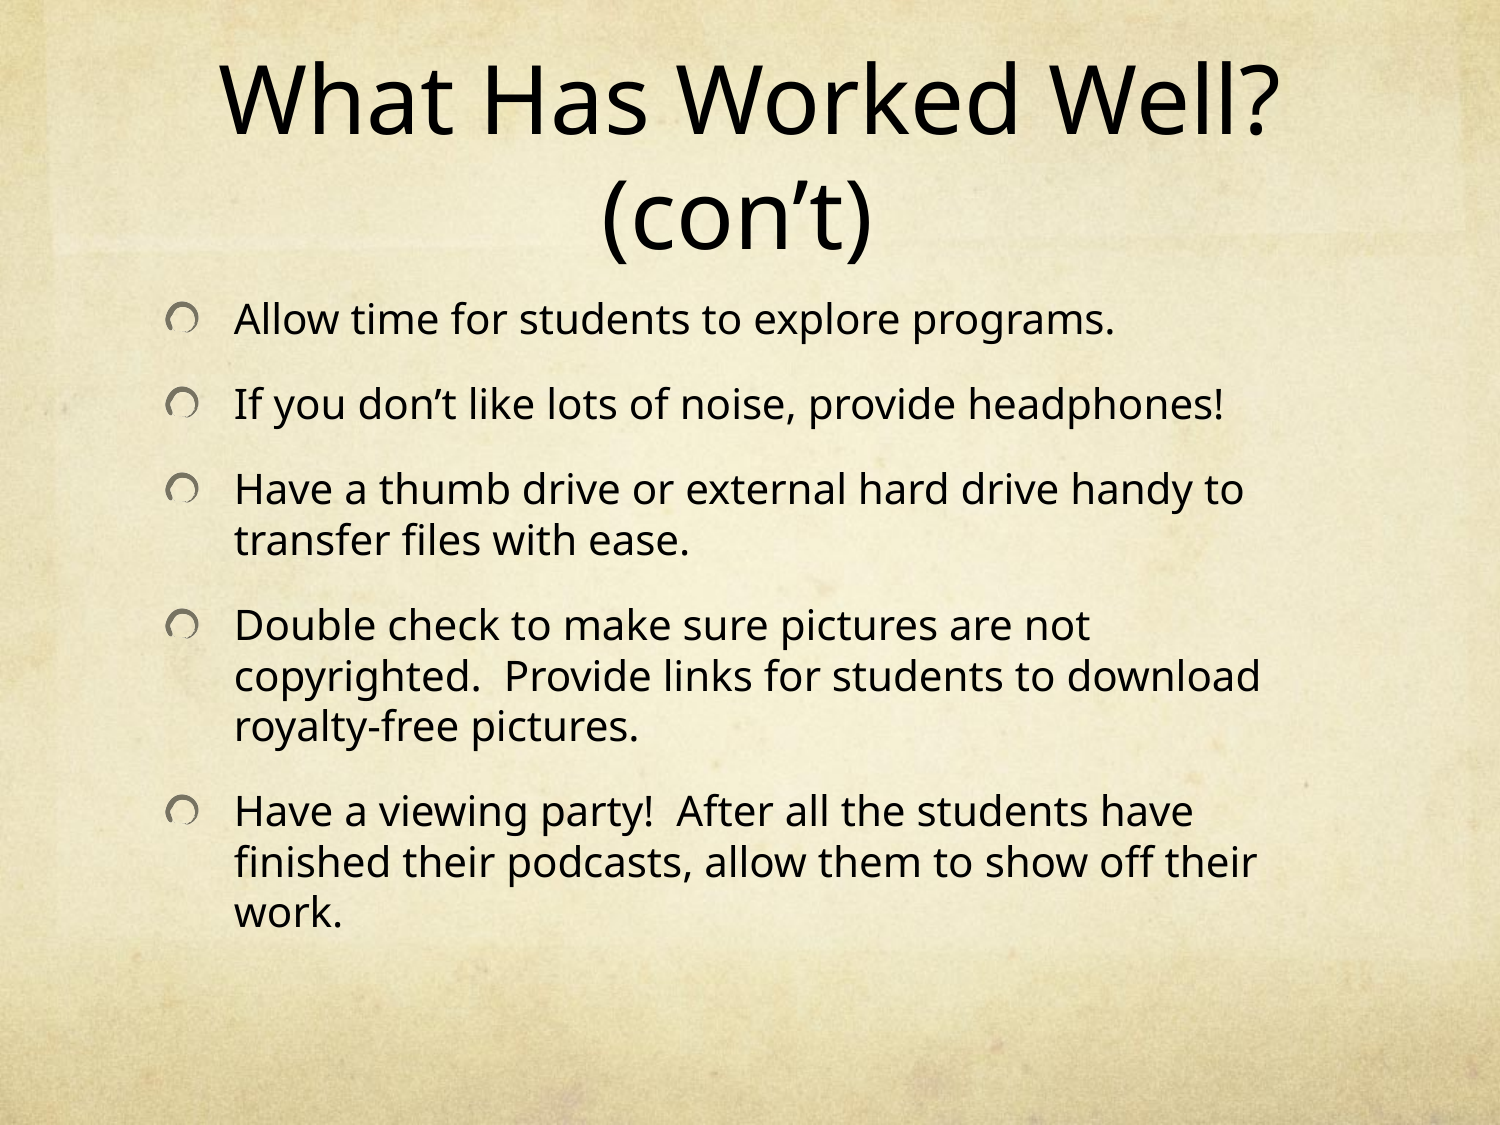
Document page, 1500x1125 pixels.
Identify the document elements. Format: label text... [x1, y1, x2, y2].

picture [0, 0, 1500, 1125]
list Allow time for students to explore programs. If you don’t like lots of noise, provide headphones! Have a thumb drive or external hard drive handy to transfer files with ease. Double check to make sure pictures are not copyrighted. Provide links for students to download royalty-free pictures. Have a viewing party! After all the students have finished their podcasts, allow them to show off their work. [150, 284, 1350, 950]
title What Has Worked Well? (con’t) [150, 82, 1350, 225]
